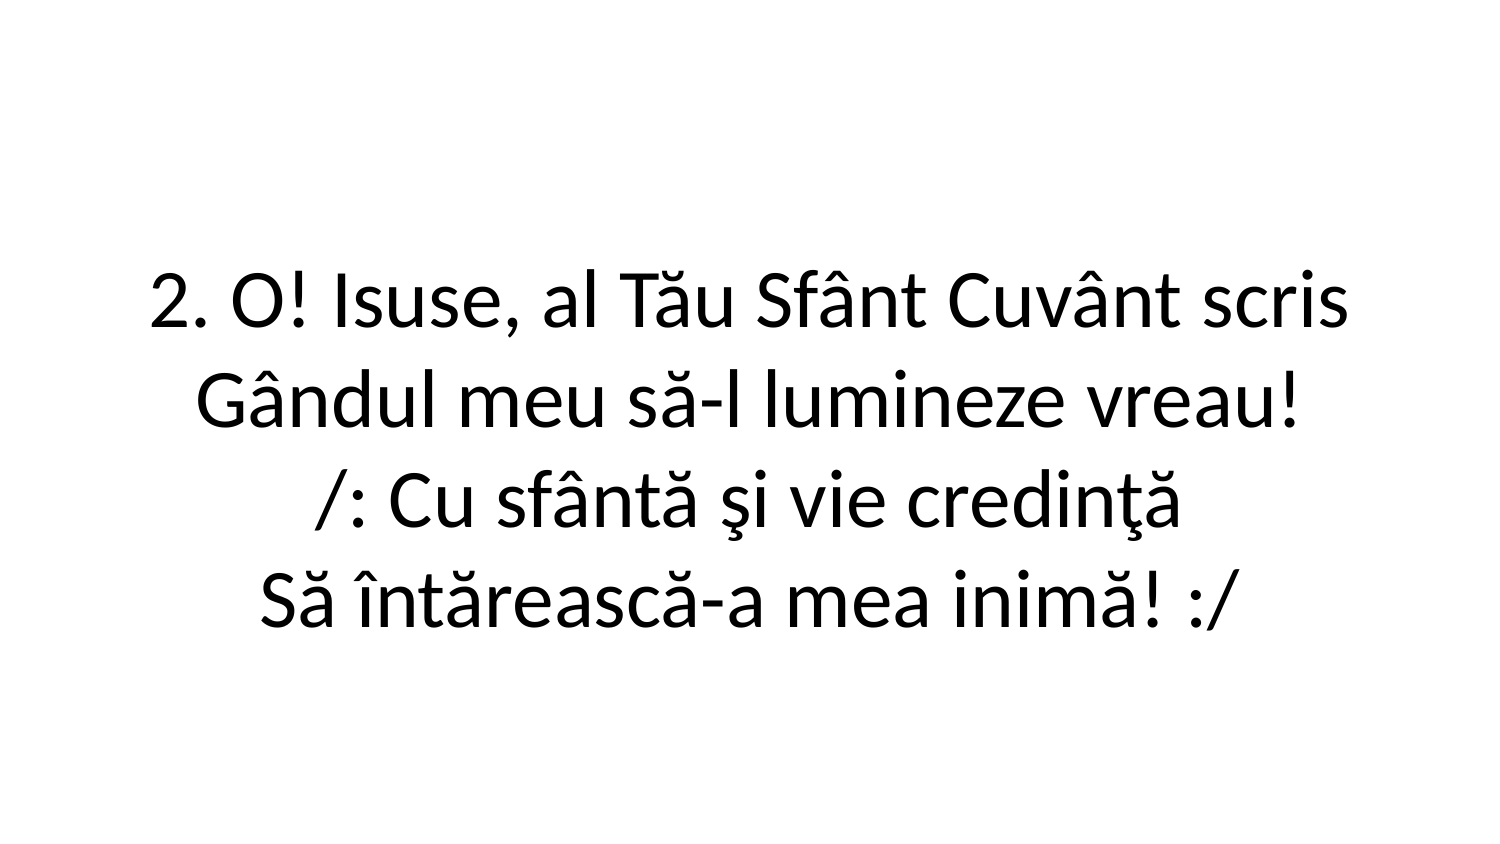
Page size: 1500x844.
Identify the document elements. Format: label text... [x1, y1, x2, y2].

text_box 2. O! Isuse, al Tău Sfânt Cuvânt scris Gândul meu să-l lumineze vreau! /: Cu sfântă şi vie credinţă Să întărească-a mea inimă! :/ [134, 192, 1366, 652]
